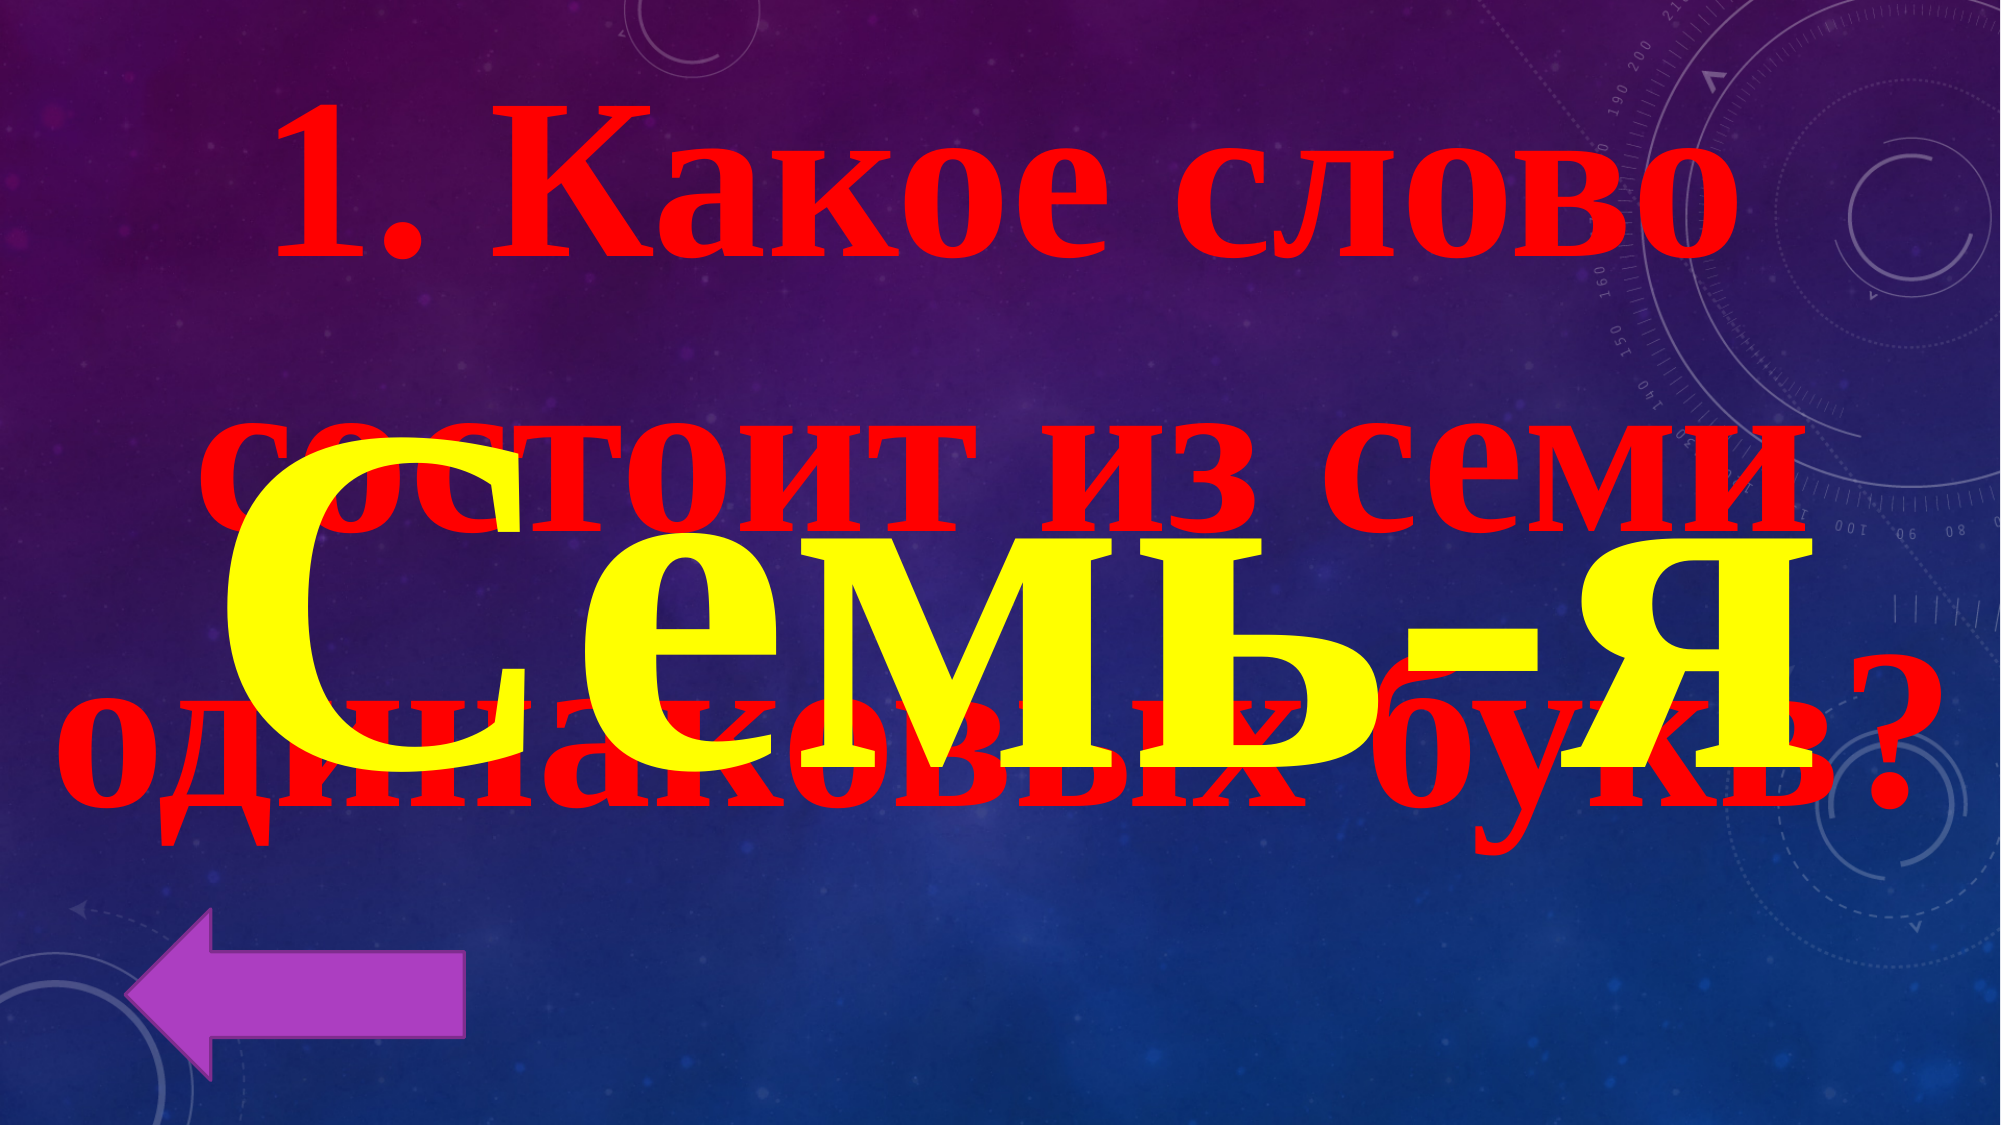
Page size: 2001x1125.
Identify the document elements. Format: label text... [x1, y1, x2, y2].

text_box [123, 907, 466, 1082]
picture [0, 0, 2001, 1125]
text_box Семь-я [79, 262, 1952, 875]
text_box 1. Какое слово состоит из семи одинаковых букв? [24, 19, 1983, 860]
